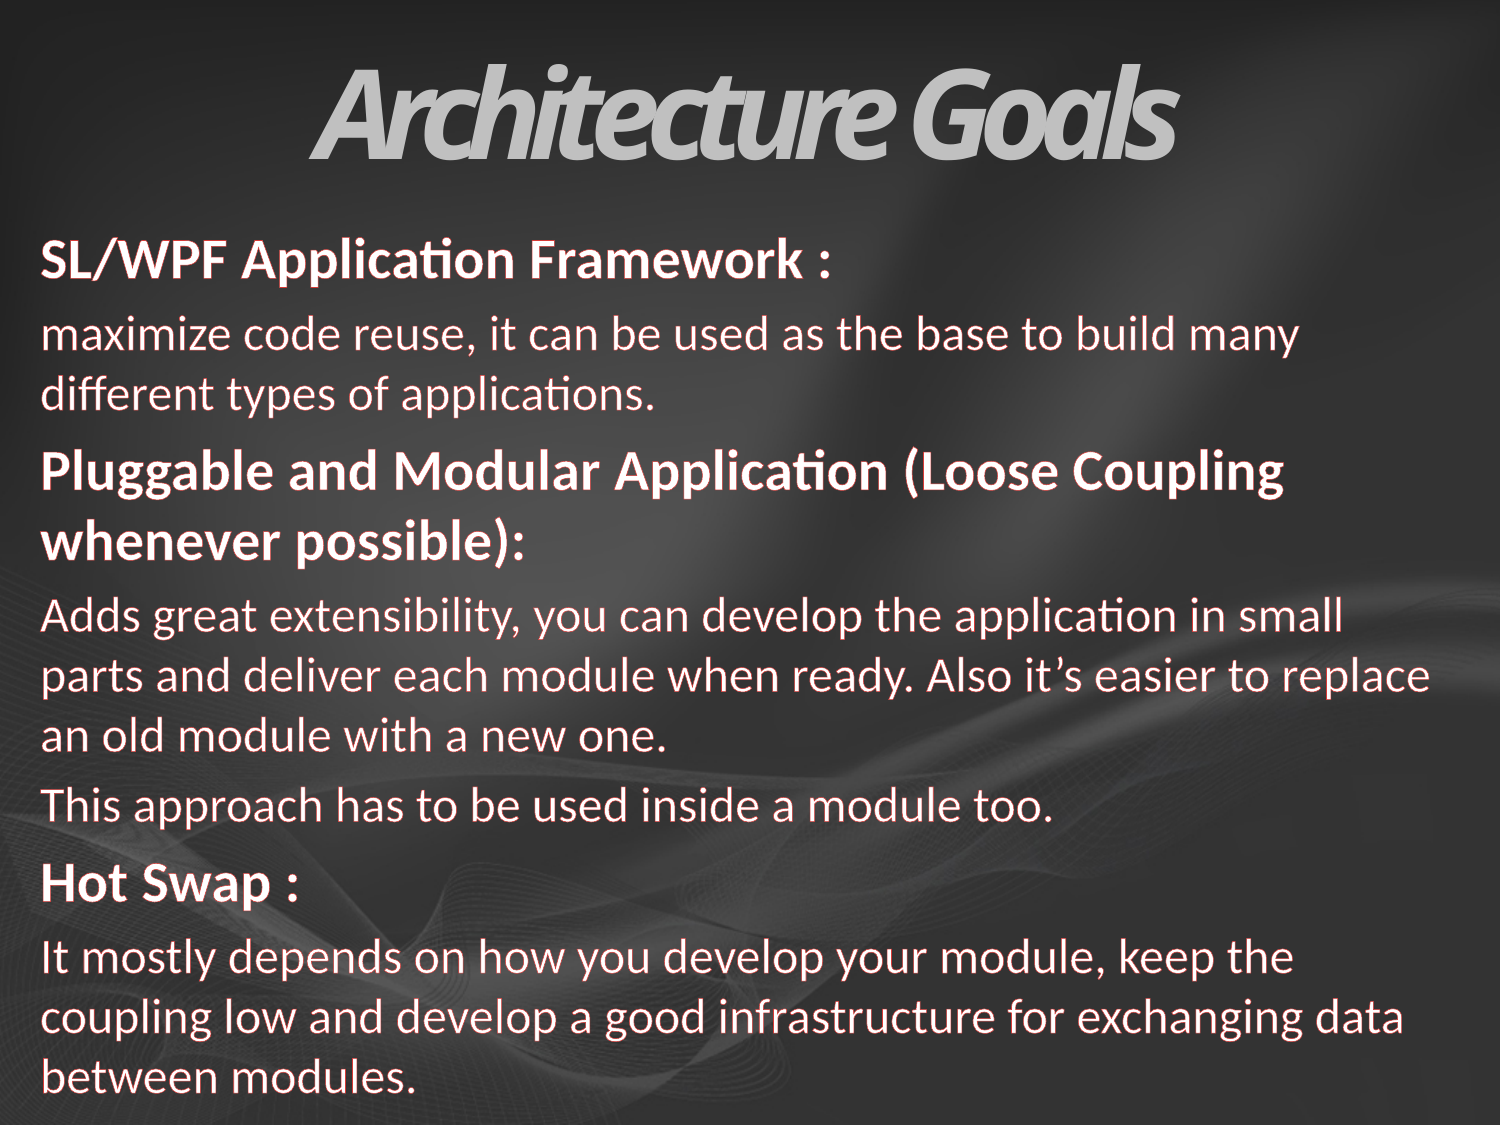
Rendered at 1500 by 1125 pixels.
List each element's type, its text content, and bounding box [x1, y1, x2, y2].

picture [0, 0, 1500, 1125]
list SL/WPF Application Framework : maximize code reuse, it can be used as the base to build many different types of applications. Pluggable and Modular Application (Loose Coupling whenever possible): Adds great extensibility, you can develop the application in small parts and deliver each module when ready. Also it’s easier to replace an old module with a new one. This approach has to be used inside a module too. Hot Swap : It mostly depends on how you develop your module, keep the coupling low and develop a good infrastructure for exchanging data between modules. [24, 212, 1476, 1088]
title Architecture Goals [24, 37, 1476, 201]
